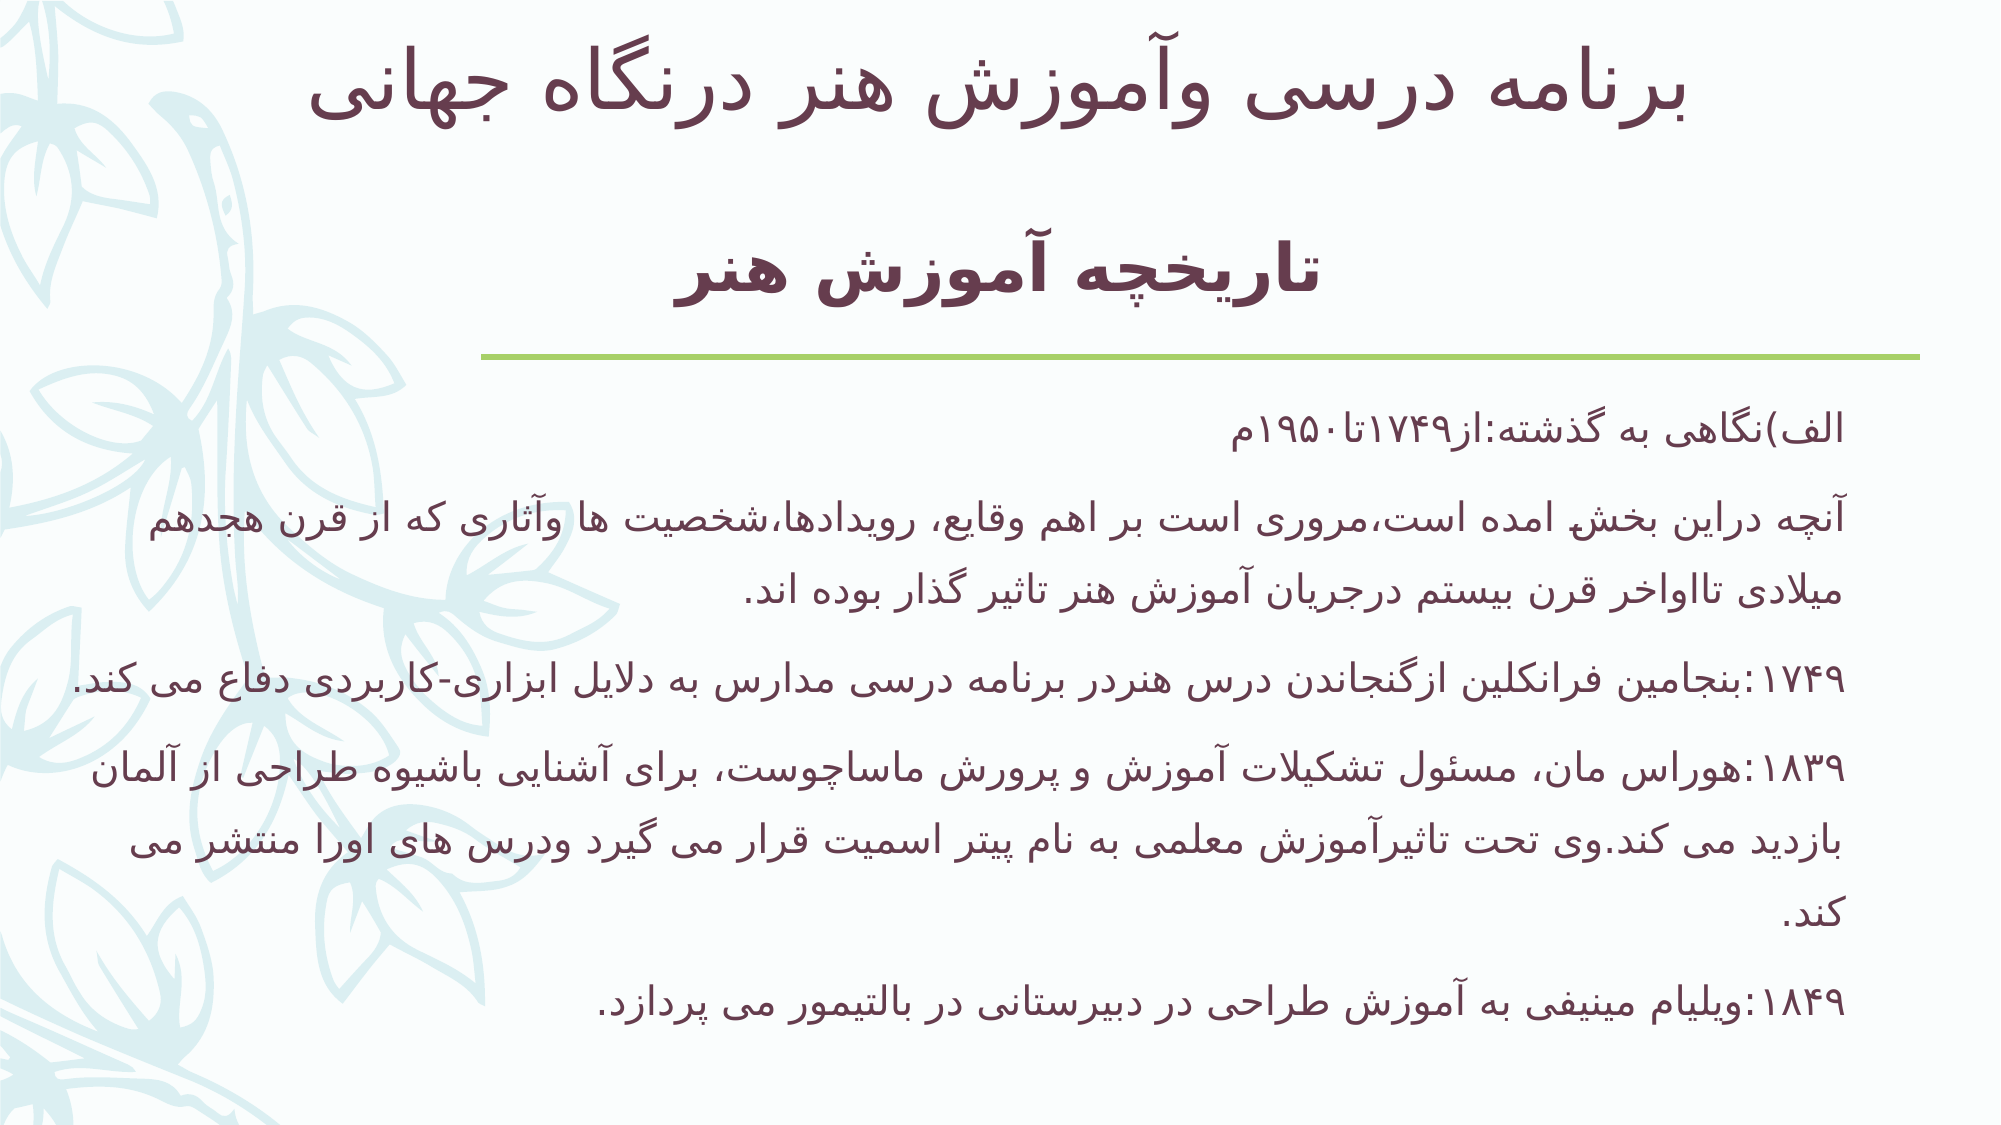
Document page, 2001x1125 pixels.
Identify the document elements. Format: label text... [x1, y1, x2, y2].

list الف)نگاهی به گذشته:از۱۷۴۹تا۱۹۵۰م آنچه دراین بخش امده است،مروری است بر اهم وقایع، رویدادها،شخصیت ها وآثاری که از قرن هجدهم میلادی تااواخر قرن بیستم درجریان آموزش هنر تاثیر گذار بوده اند. ۱۷۴۹:بنجامین فرانکلین ازگنجاندن درس هنردر برنامه درسی مدارس به دلایل ابزاری-کاربردی دفاع می کند. ۱۸۳۹:هوراس مان، مسئول تشکیلات آموزش و پرورش ماساچوست، برای آشنایی باشیوه طراحی از آلمان بازدید می کند.وی تحت تاثیرآموزش معلمی به نام پیتر اسمیت قرار می گیرد ودرس های اورا منتشر می کند. ۱۸۴۹:ویلیام مینیفی به آموزش طراحی در دبیرستانی در بالتیمور می پردازد. [38, 370, 1862, 1089]
title برنامه درسی وآموزش هنر درنگاه جهانی تاریخچه آموزش هنر [270, 22, 1730, 370]
